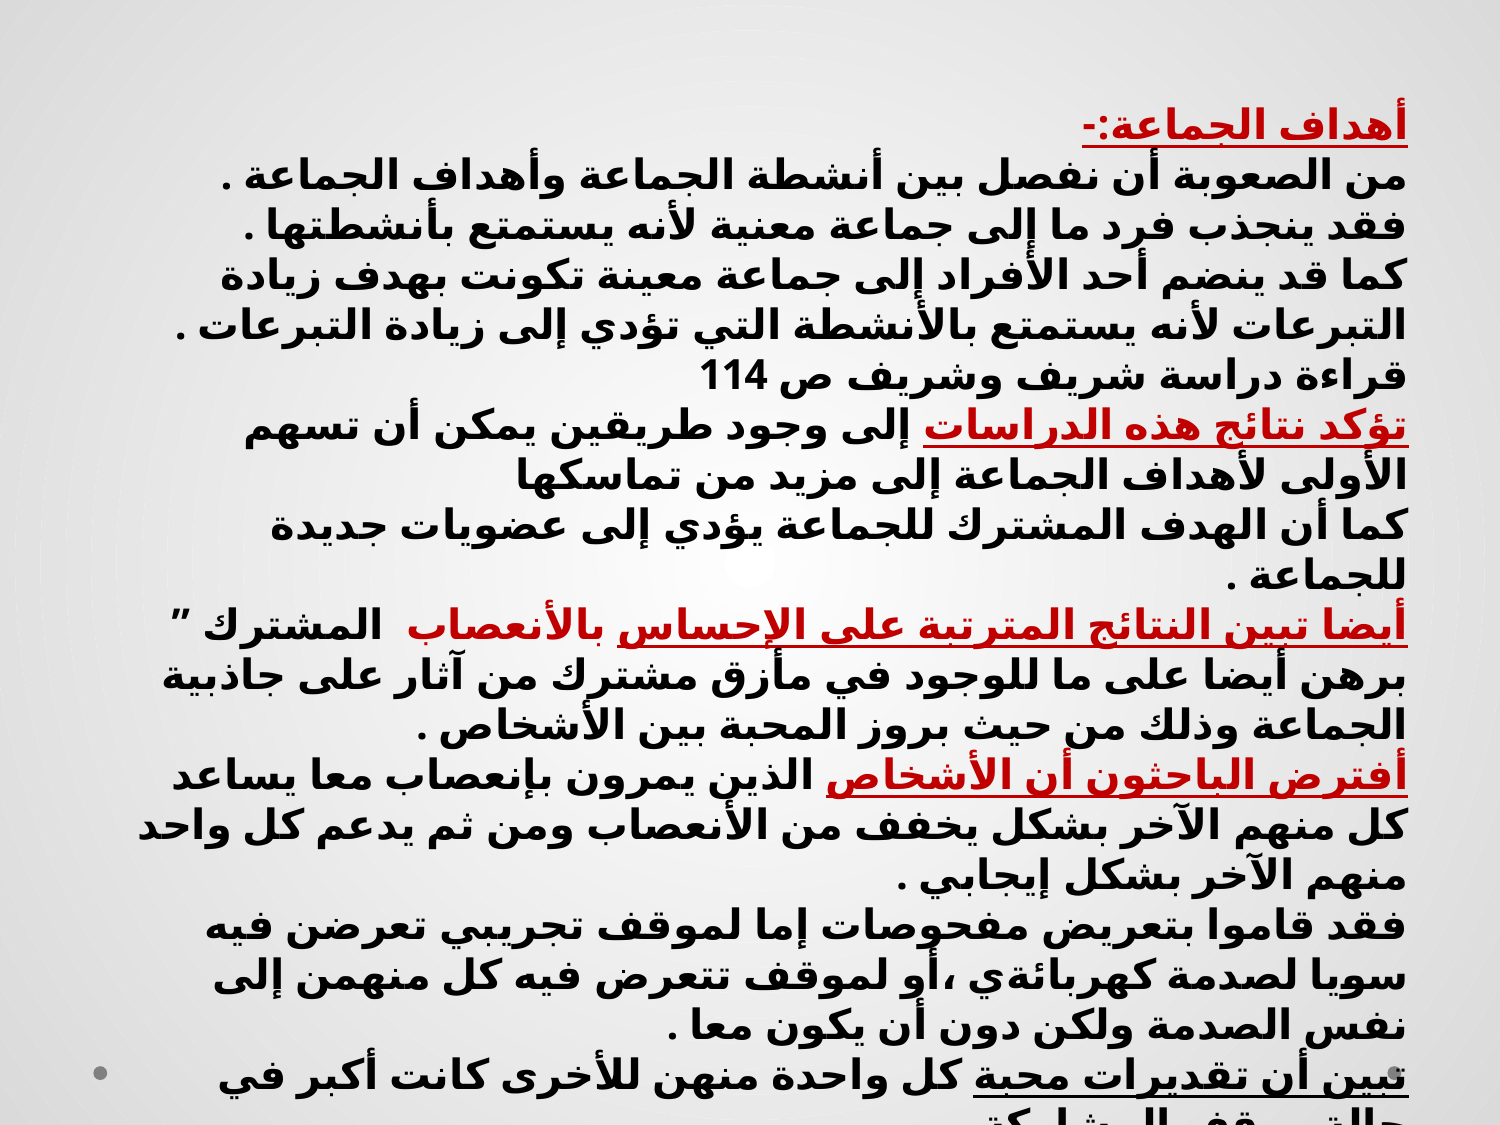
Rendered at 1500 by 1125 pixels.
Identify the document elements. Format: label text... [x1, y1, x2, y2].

text_box أهداف الجماعة:- من الصعوبة أن نفصل بين أنشطة الجماعة وأهداف الجماعة . فقد ينجذب فرد ما إلى جماعة معنية لأنه يستمتع بأنشطتها . كما قد ينضم أحد الأفراد إلى جماعة معينة تكونت بهدف زيادة التبرعات لأنه يستمتع بالأنشطة التي تؤدي إلى زيادة التبرعات . قراءة دراسة شريف وشريف ص 114 تؤكد نتائج هذه الدراسات إلى وجود طريقين يمكن أن تسهم الأولى لأهداف الجماعة إلى مزيد من تماسكها كما أن الهدف المشترك للجماعة يؤدي إلى عضويات جديدة للجماعة . أيضا تبين النتائج المترتبة على الإحساس بالأنعصاب المشترك ” برهن أيضا على ما للوجود في مأزق مشترك من آثار على جاذبية الجماعة وذلك من حيث بروز المحبة بين الأشخاص . أفترض الباحثون أن الأشخاص الذين يمرون بإنعصاب معا يساعد كل منهم الآخر بشكل يخفف من الأنعصاب ومن ثم يدعم كل واحد منهم الآخر بشكل إيجابي . فقد قاموا بتعريض مفحوصات إما لموقف تجريبي تعرضن فيه سويا لصدمة كهربائةي ،أو لموقف تتعرض فيه كل منهمن إلى نفس الصدمة ولكن دون أن يكون معا . تبين أن تقديرات محبة كل واحدة منهن للأخرى كانت أكبر في حالة موقف المشاركة . [114, 90, 1424, 1125]
